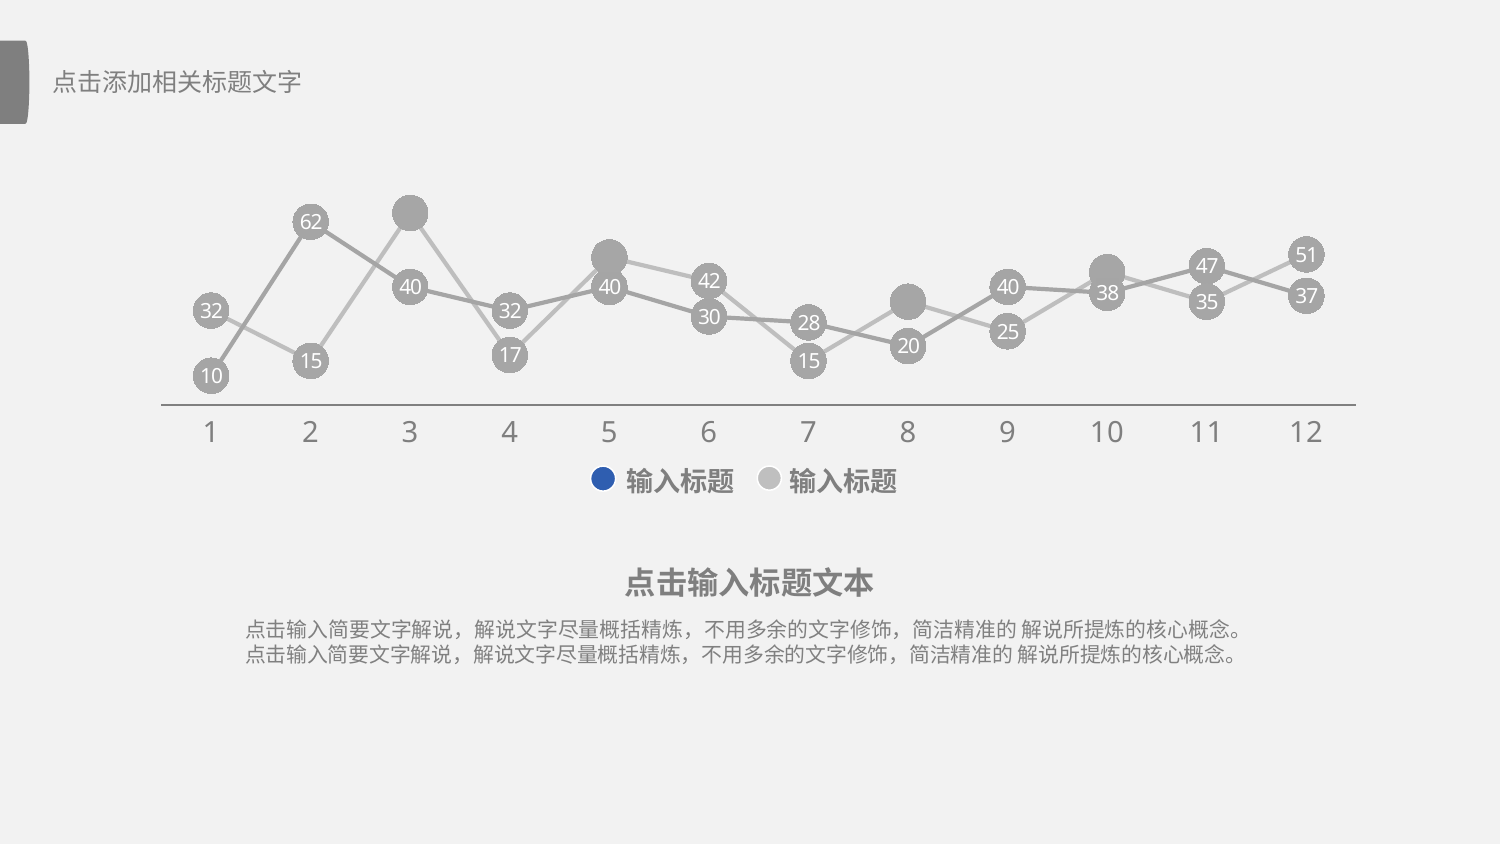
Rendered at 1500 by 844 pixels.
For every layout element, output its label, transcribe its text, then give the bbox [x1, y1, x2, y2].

text_box 输入标题 [778, 468, 939, 502]
text_box 输入标题 [615, 468, 775, 502]
text_box [590, 468, 616, 492]
text_box 点击输入标题文本 [625, 563, 879, 602]
chart [136, 102, 1382, 460]
text_box [757, 468, 782, 491]
text_box 点击输入简要文字解说，解说文字尽量概括精炼，不用多余的文字修饰，简洁精准的 解说所提炼的核心概念。点击输入简要文字解说，解说文字尽量概括精炼，不用多余的文字修饰，简洁精准的 解说所提炼的核心概念。 [245, 617, 1251, 668]
